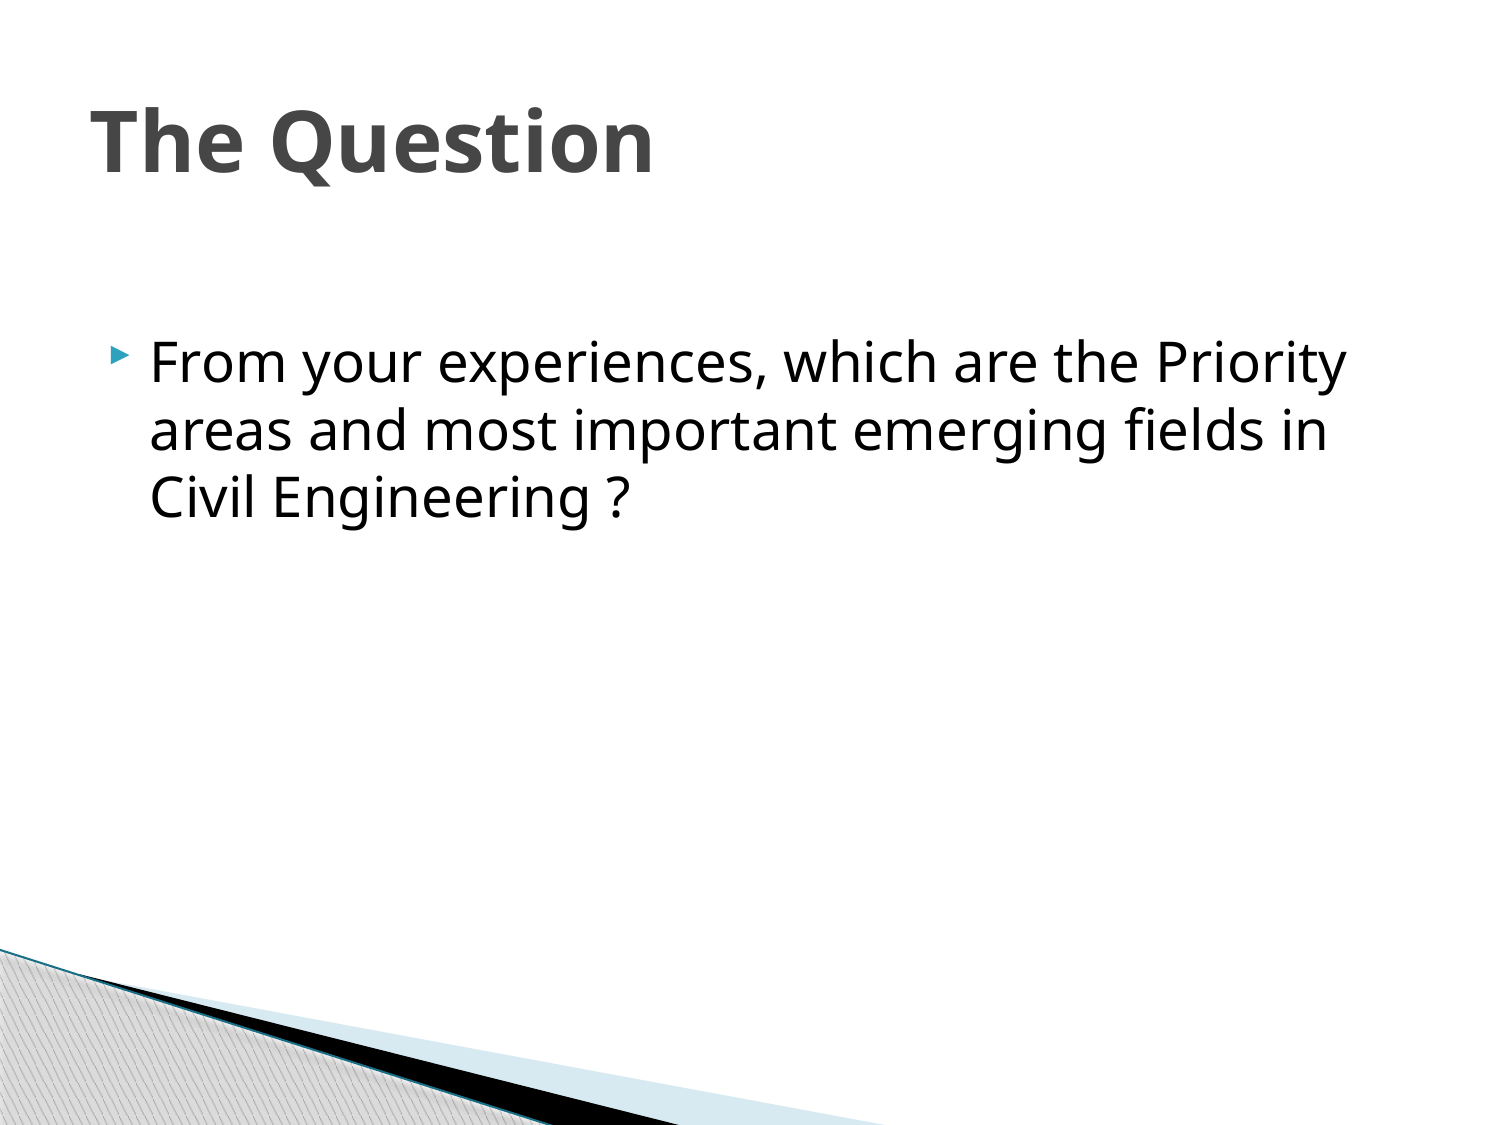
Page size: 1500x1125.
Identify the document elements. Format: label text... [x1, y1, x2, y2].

list From your experiences, which are the Priority areas and most important emerging fields in Civil Engineering ? [75, 243, 1425, 986]
title The Question [75, 45, 1425, 233]
